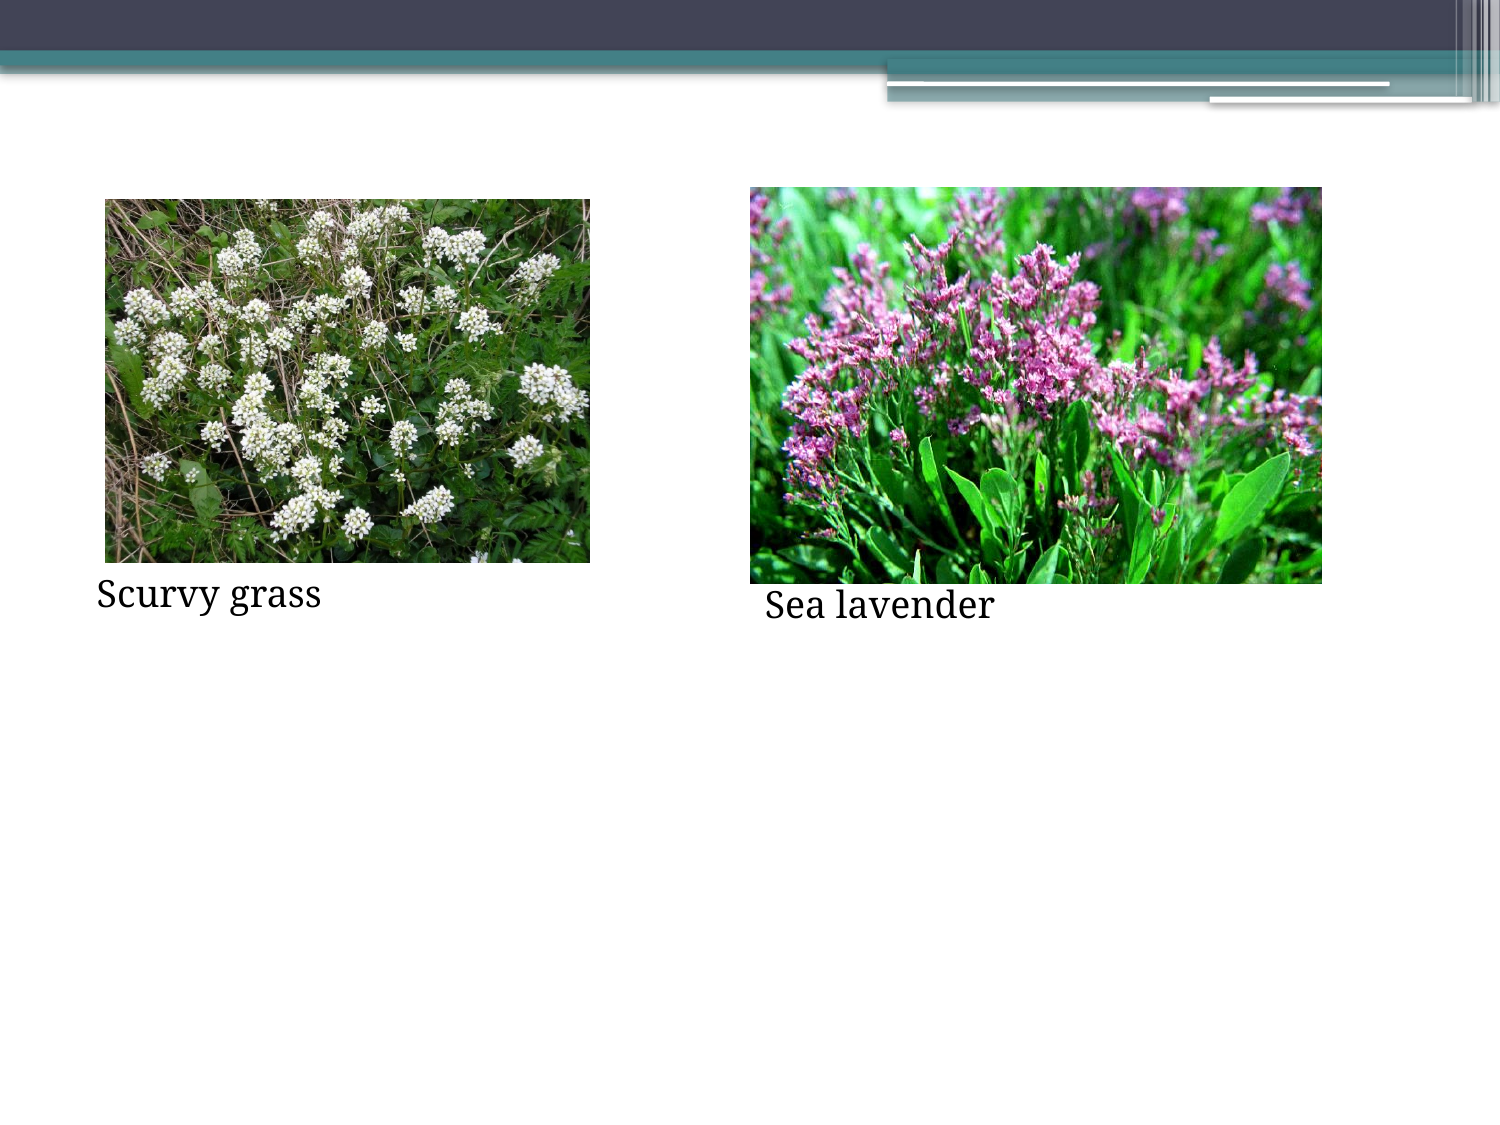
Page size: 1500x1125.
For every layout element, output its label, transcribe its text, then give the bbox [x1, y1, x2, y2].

picture [105, 198, 590, 563]
text_box Sea lavender [749, 592, 1172, 634]
text_box Scurvy grass [81, 562, 680, 623]
picture [749, 187, 1322, 584]
